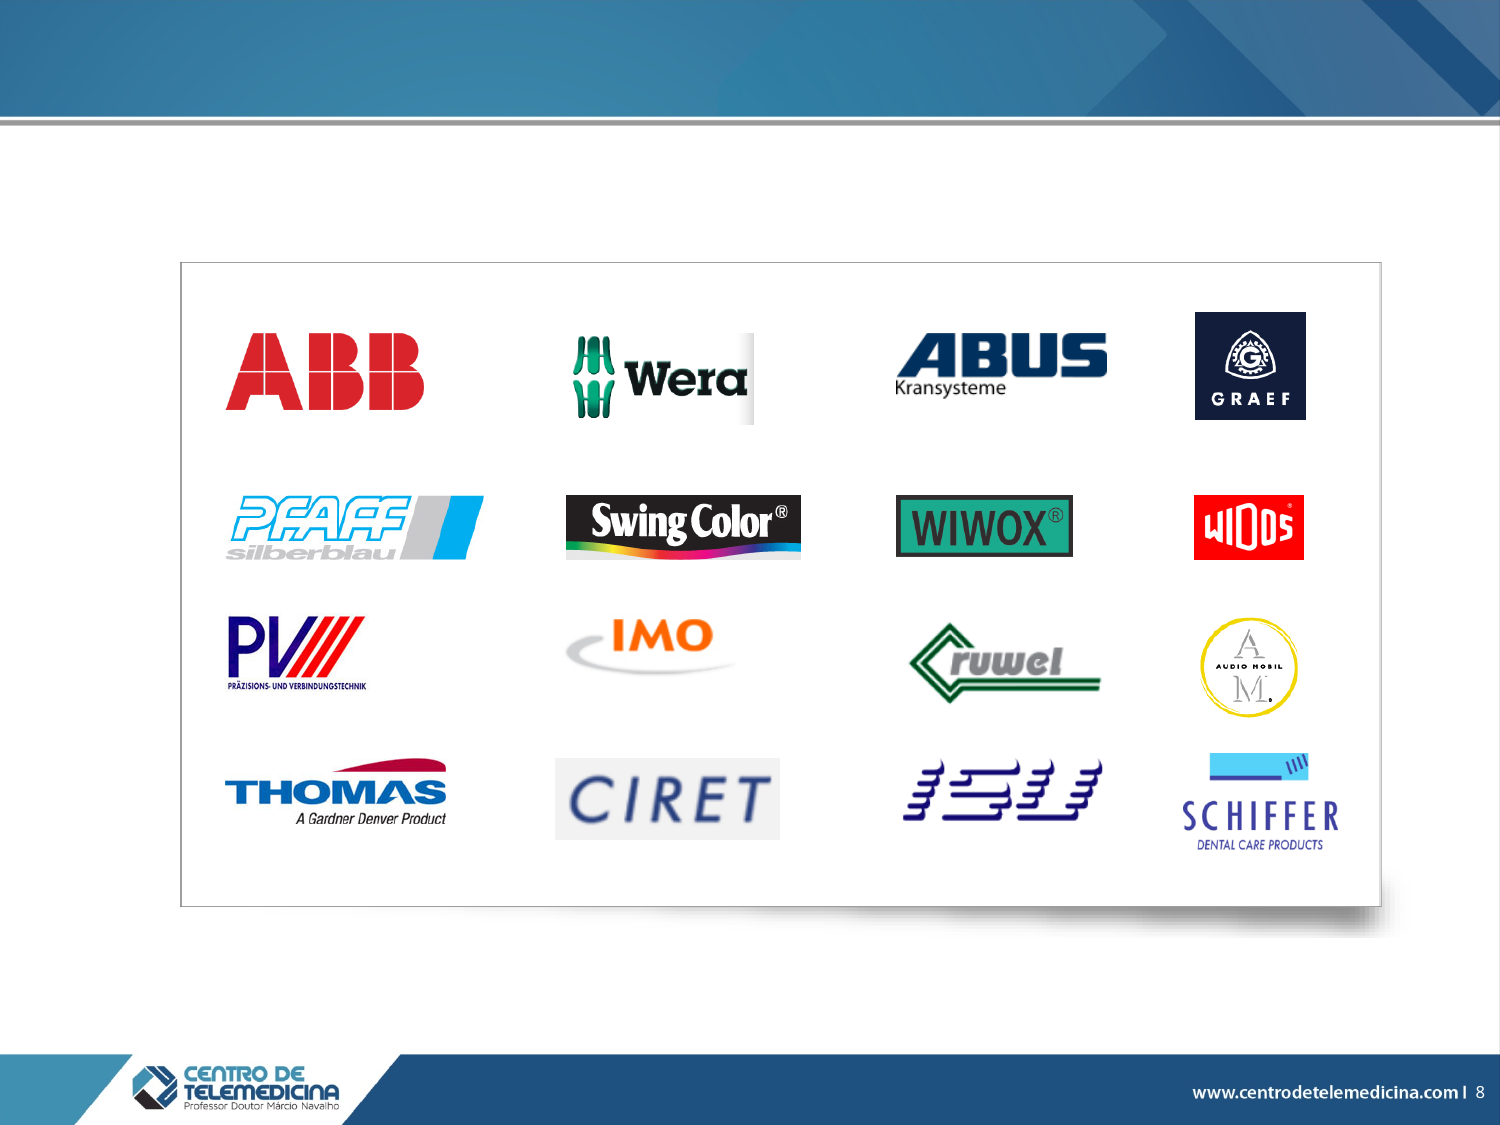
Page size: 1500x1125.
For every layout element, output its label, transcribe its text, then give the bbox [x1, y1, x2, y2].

slide_number 8 [1449, 1074, 1500, 1113]
picture [0, 0, 1500, 1125]
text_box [224, 312, 1338, 851]
